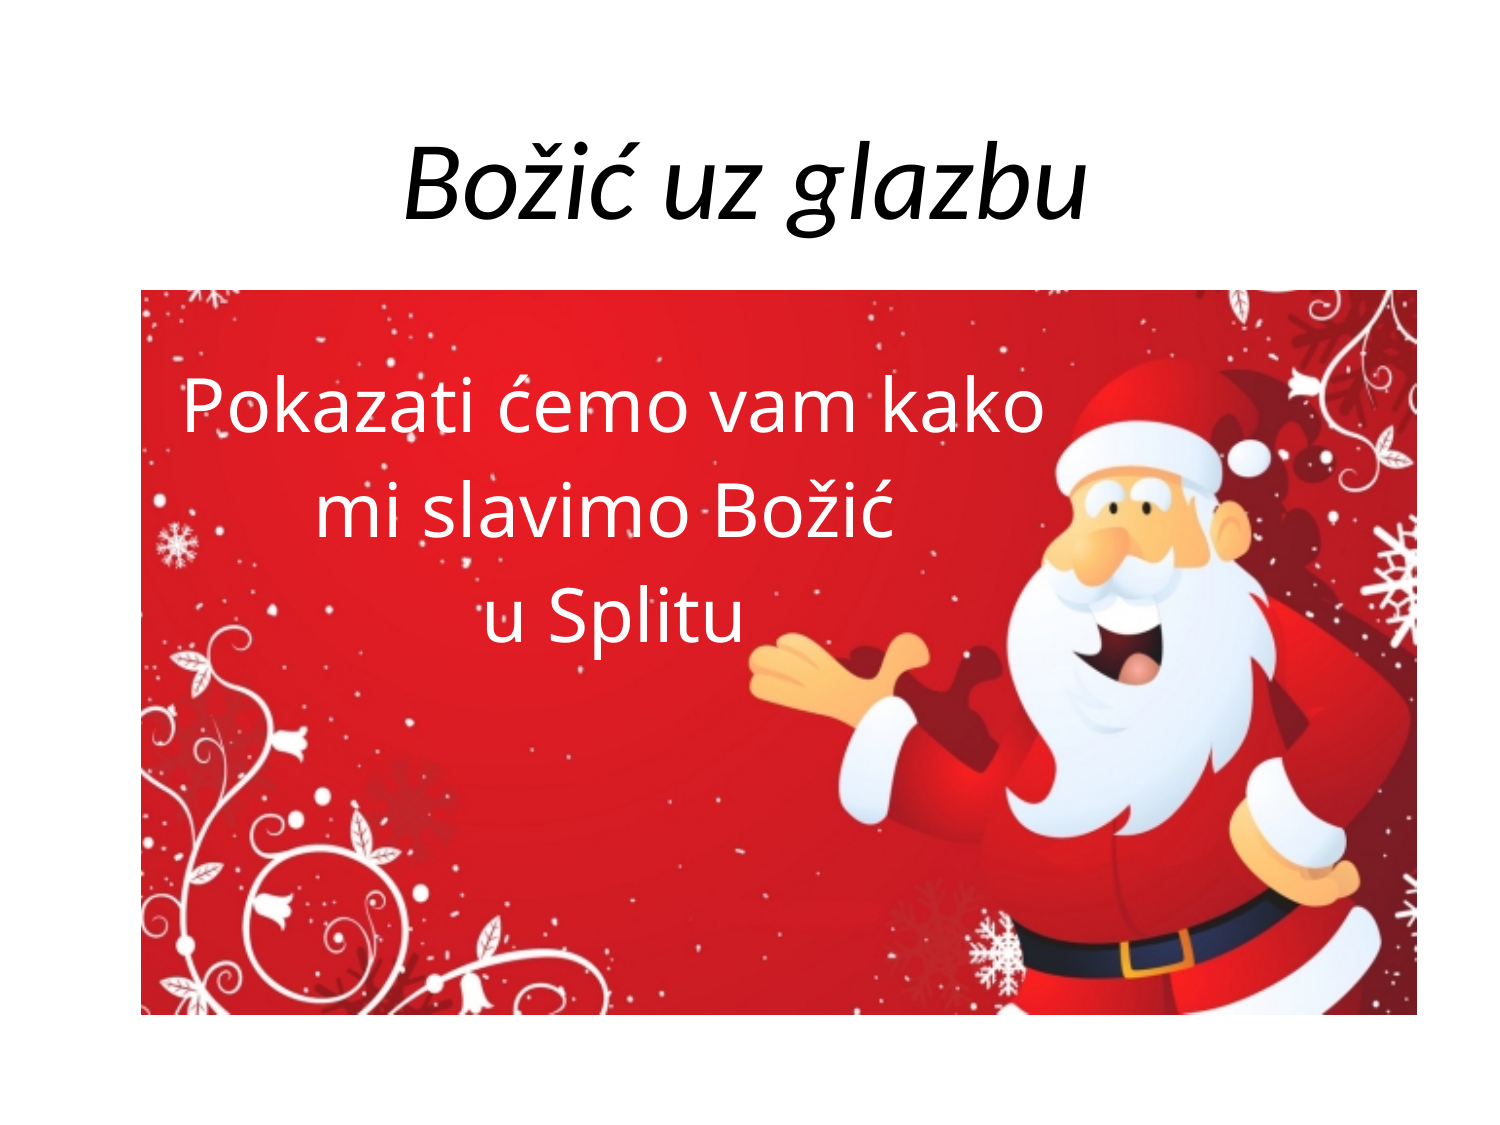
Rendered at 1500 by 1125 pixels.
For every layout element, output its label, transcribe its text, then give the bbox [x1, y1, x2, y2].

title Božić uz glazbu [108, 54, 1384, 296]
picture [140, 290, 1418, 1015]
